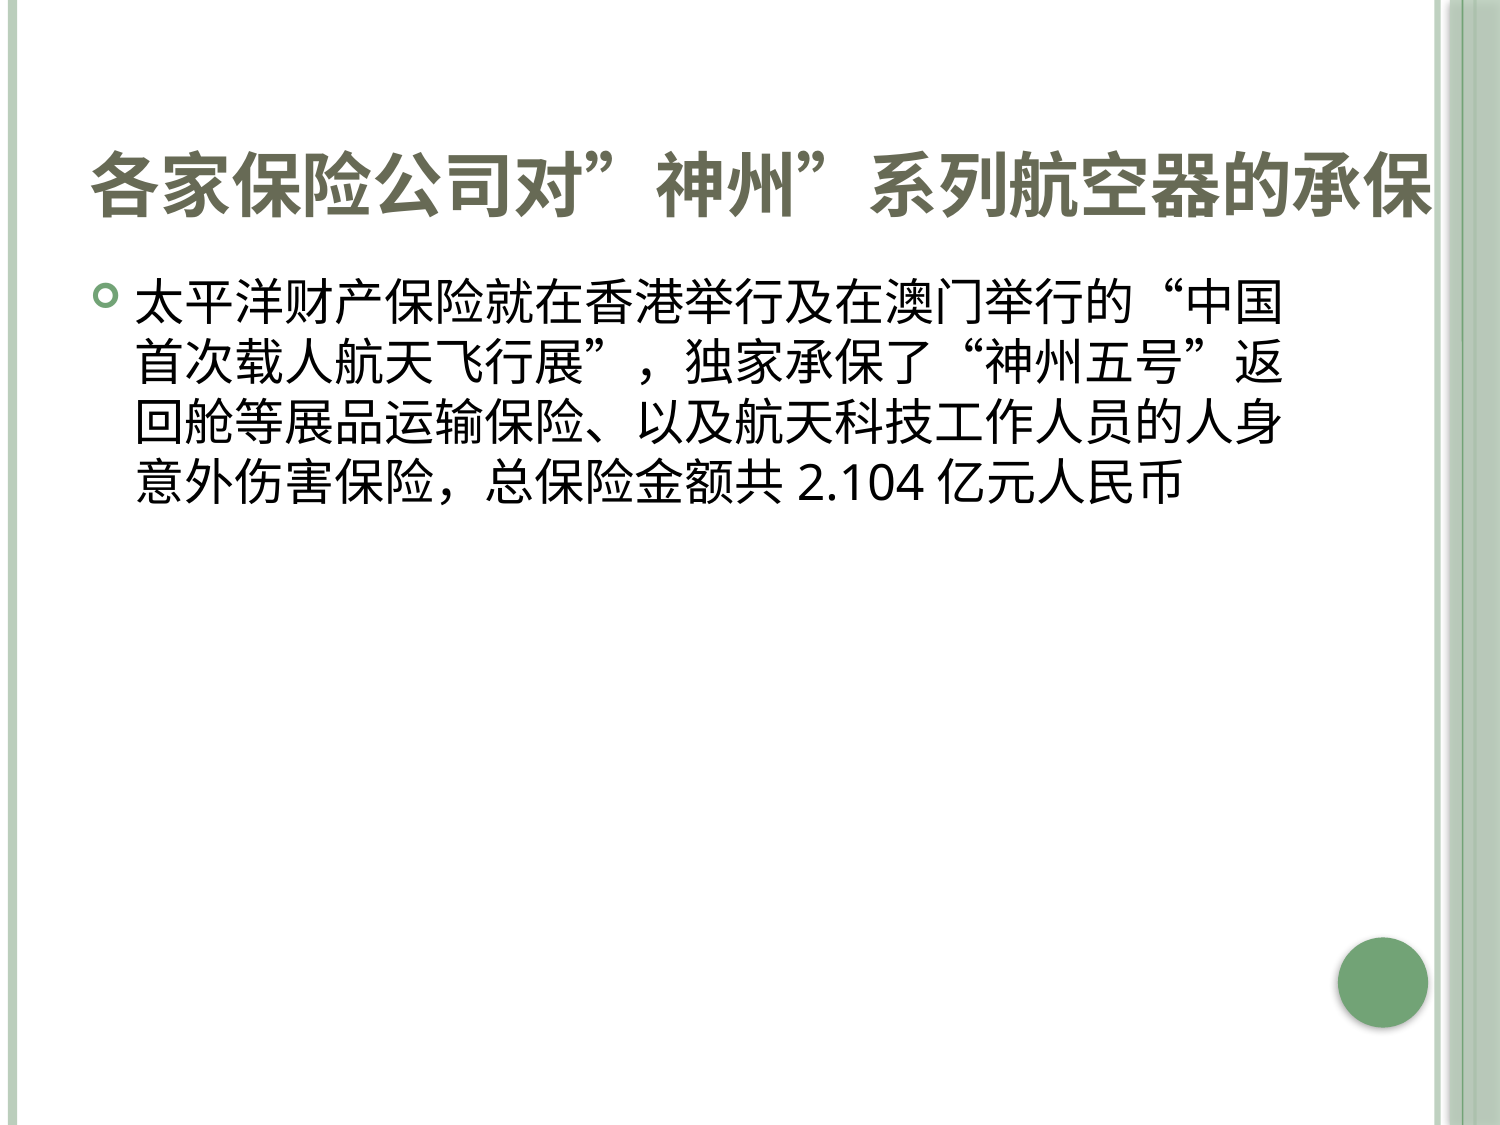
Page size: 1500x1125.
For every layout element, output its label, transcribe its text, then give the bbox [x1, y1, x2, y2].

title 各家保险公司对”神州”系列航空器的承保 [75, 45, 1471, 233]
list 太平洋财产保险就在香港举行及在澳门举行的“中国首次载人航天飞行展”，独家承保了“神州五号”返回舱等展品运输保险、以及航天科技工作人员的人身意外伤害保险，总保险金额共2.104亿元人民币 [74, 262, 1301, 1063]
